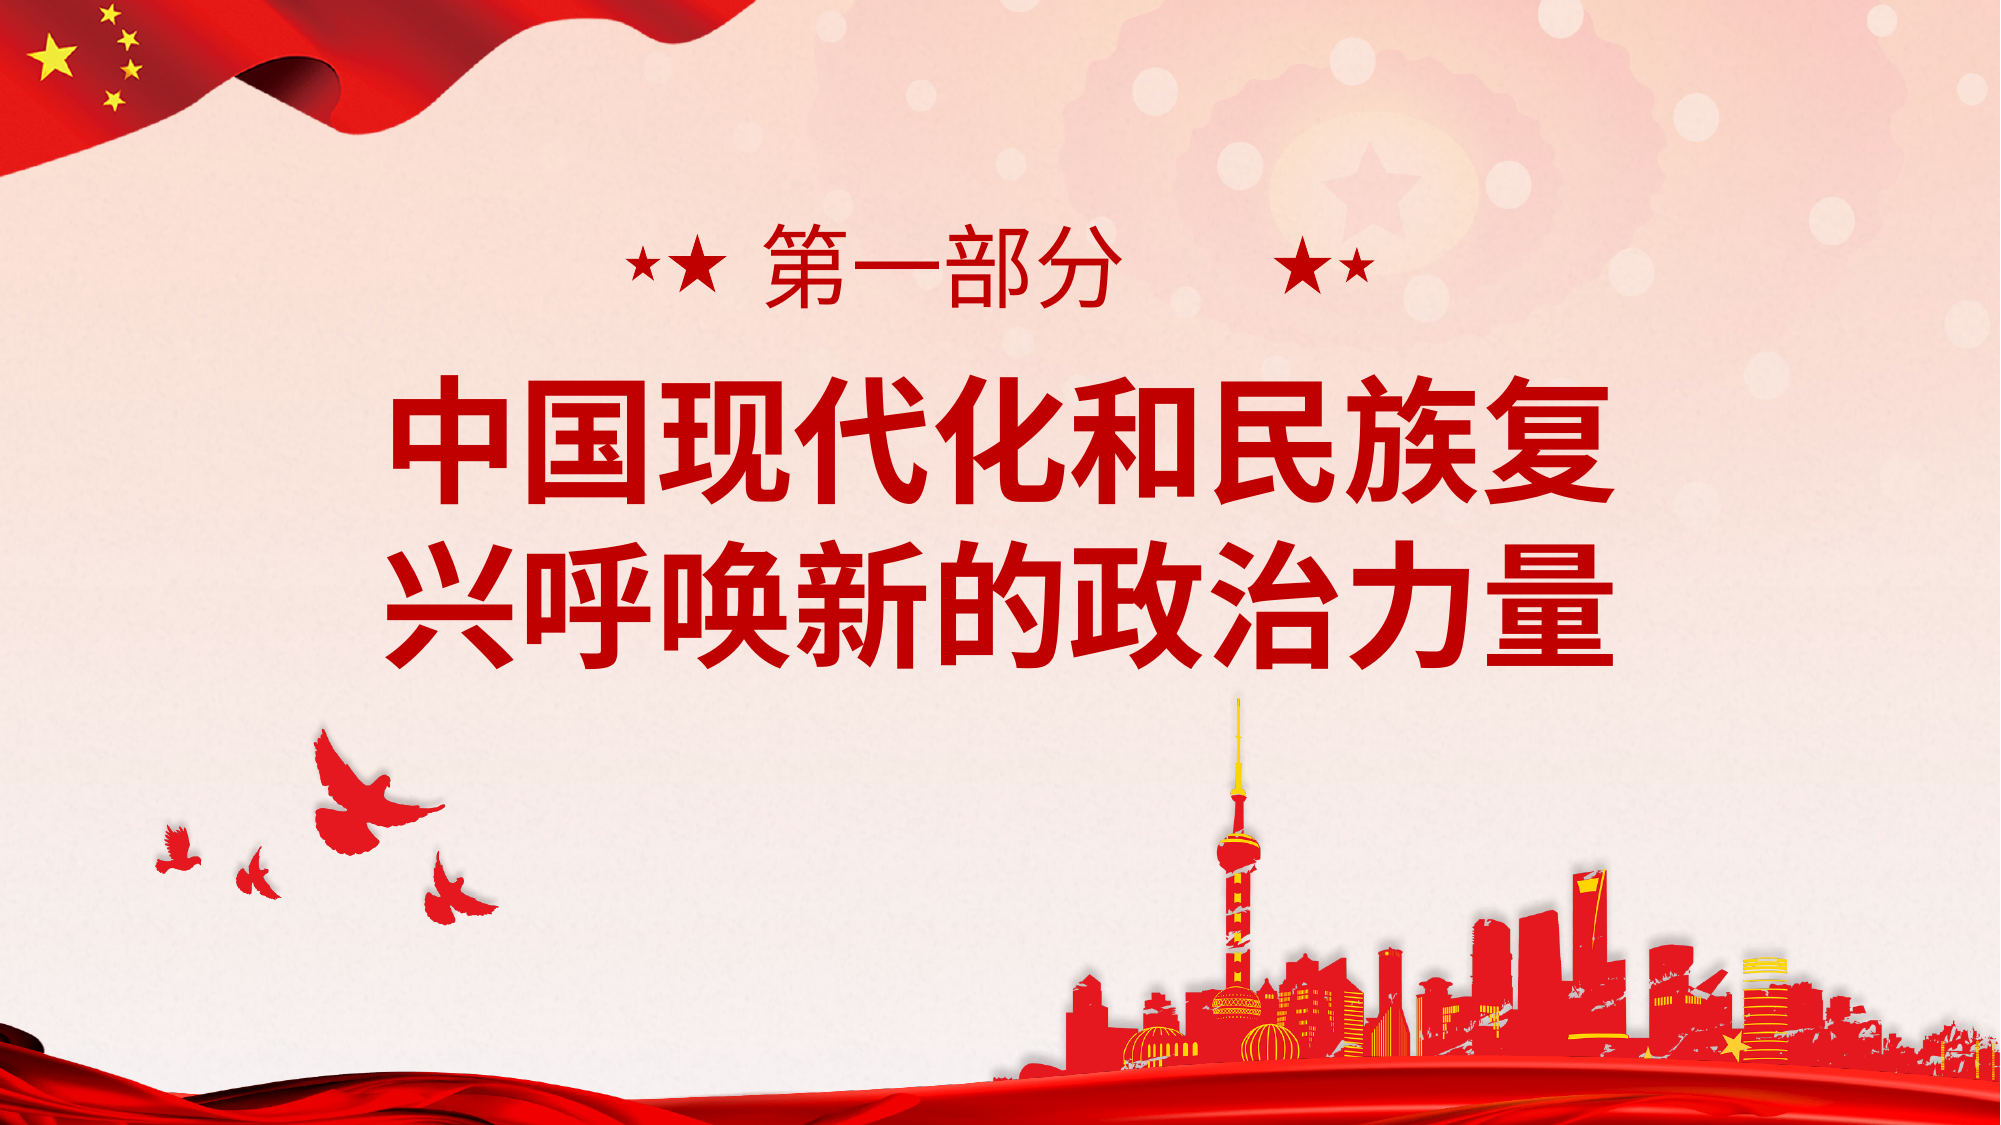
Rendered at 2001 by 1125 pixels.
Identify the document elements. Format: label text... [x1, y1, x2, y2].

picture [0, 647, 2000, 1125]
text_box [1273, 235, 1375, 295]
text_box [625, 233, 727, 293]
picture [0, 0, 868, 213]
picture [120, 717, 505, 943]
text_box 第一部分 [744, 202, 1256, 328]
text_box 中国现代化和民族复兴呼唤新的政治力量 [345, 433, 1655, 608]
